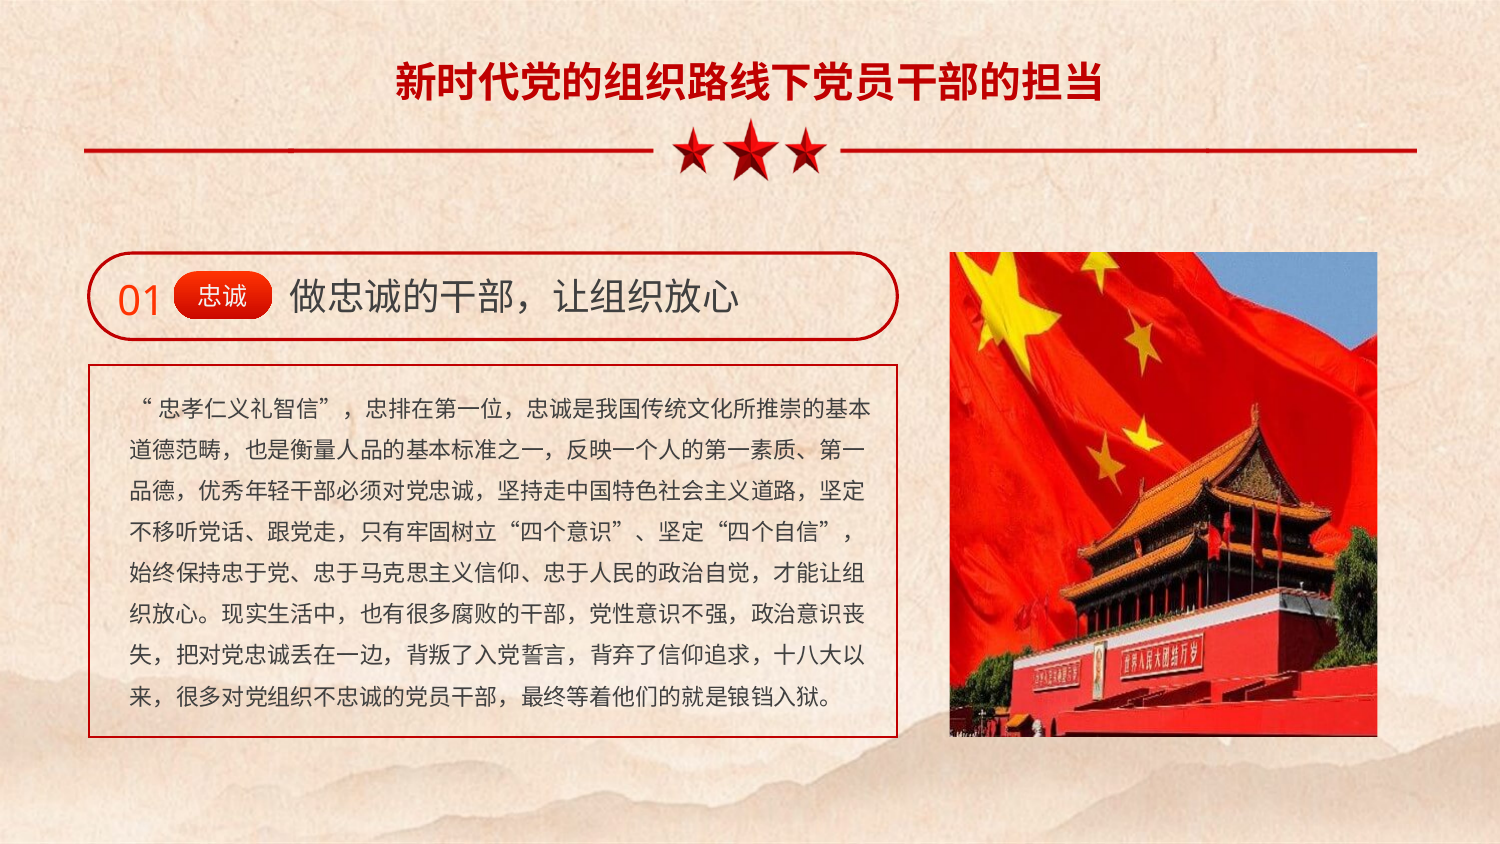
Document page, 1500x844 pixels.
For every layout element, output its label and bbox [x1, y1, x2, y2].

text_box [949, 252, 1378, 738]
text_box [88, 253, 1060, 340]
picture [0, 0, 1500, 844]
text_box [88, 364, 898, 738]
